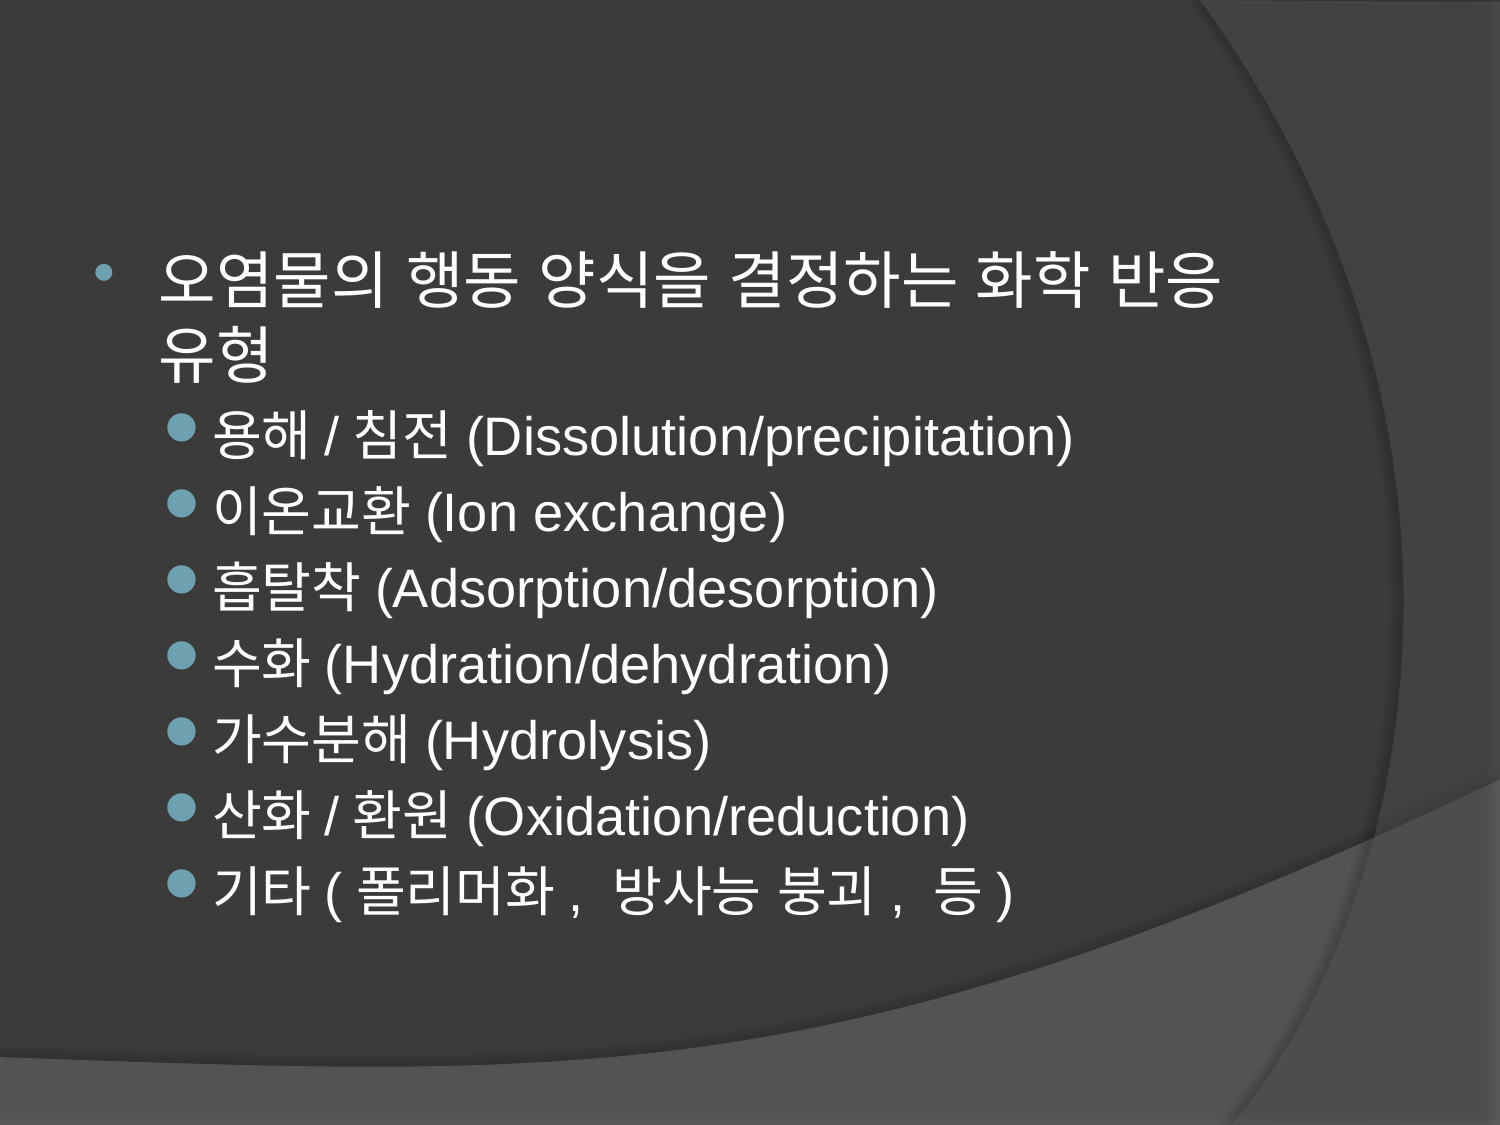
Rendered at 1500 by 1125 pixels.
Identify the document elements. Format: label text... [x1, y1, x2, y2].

list 오염물의 행동 양식을 결정하는 화학 반응 유형 용해/침전(Dissolution/precipitation) 이온교환(Ion exchange) 흡탈착(Adsorption/desorption) 수화(Hydration/dehydration) 가수분해(Hydrolysis) 산화/환원(Oxidation/reduction) 기타(폴리머화, 방사능 붕괴, 등) [75, 233, 1300, 976]
